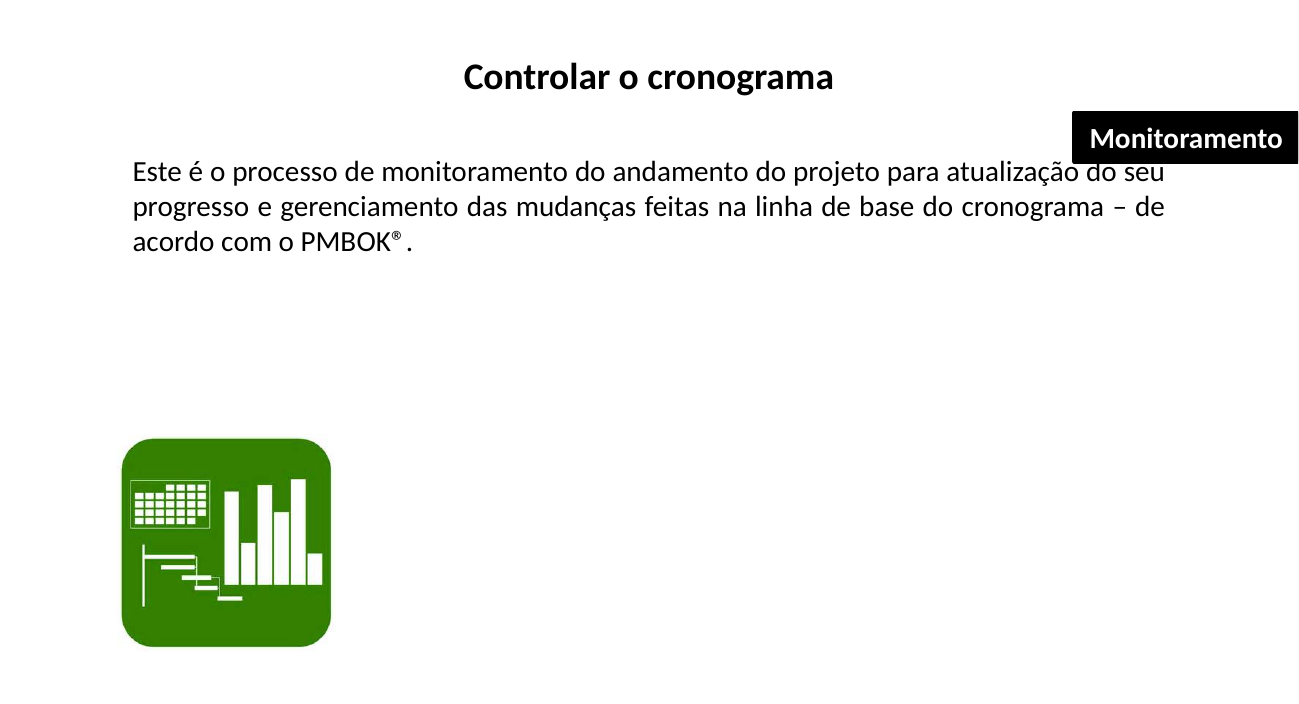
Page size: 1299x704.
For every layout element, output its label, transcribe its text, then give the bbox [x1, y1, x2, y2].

text_box Este é o processo de monitoramento do andamento do projeto para atualização do seu progresso e gerenciamento das mudanças feitas na linha de base do cronograma – de acordo com o PMBOK®. [117, 145, 1181, 267]
picture [117, 434, 336, 653]
text_box Controlar o cronograma [0, 44, 1299, 106]
text_box Monitoramento [1074, 112, 1299, 162]
